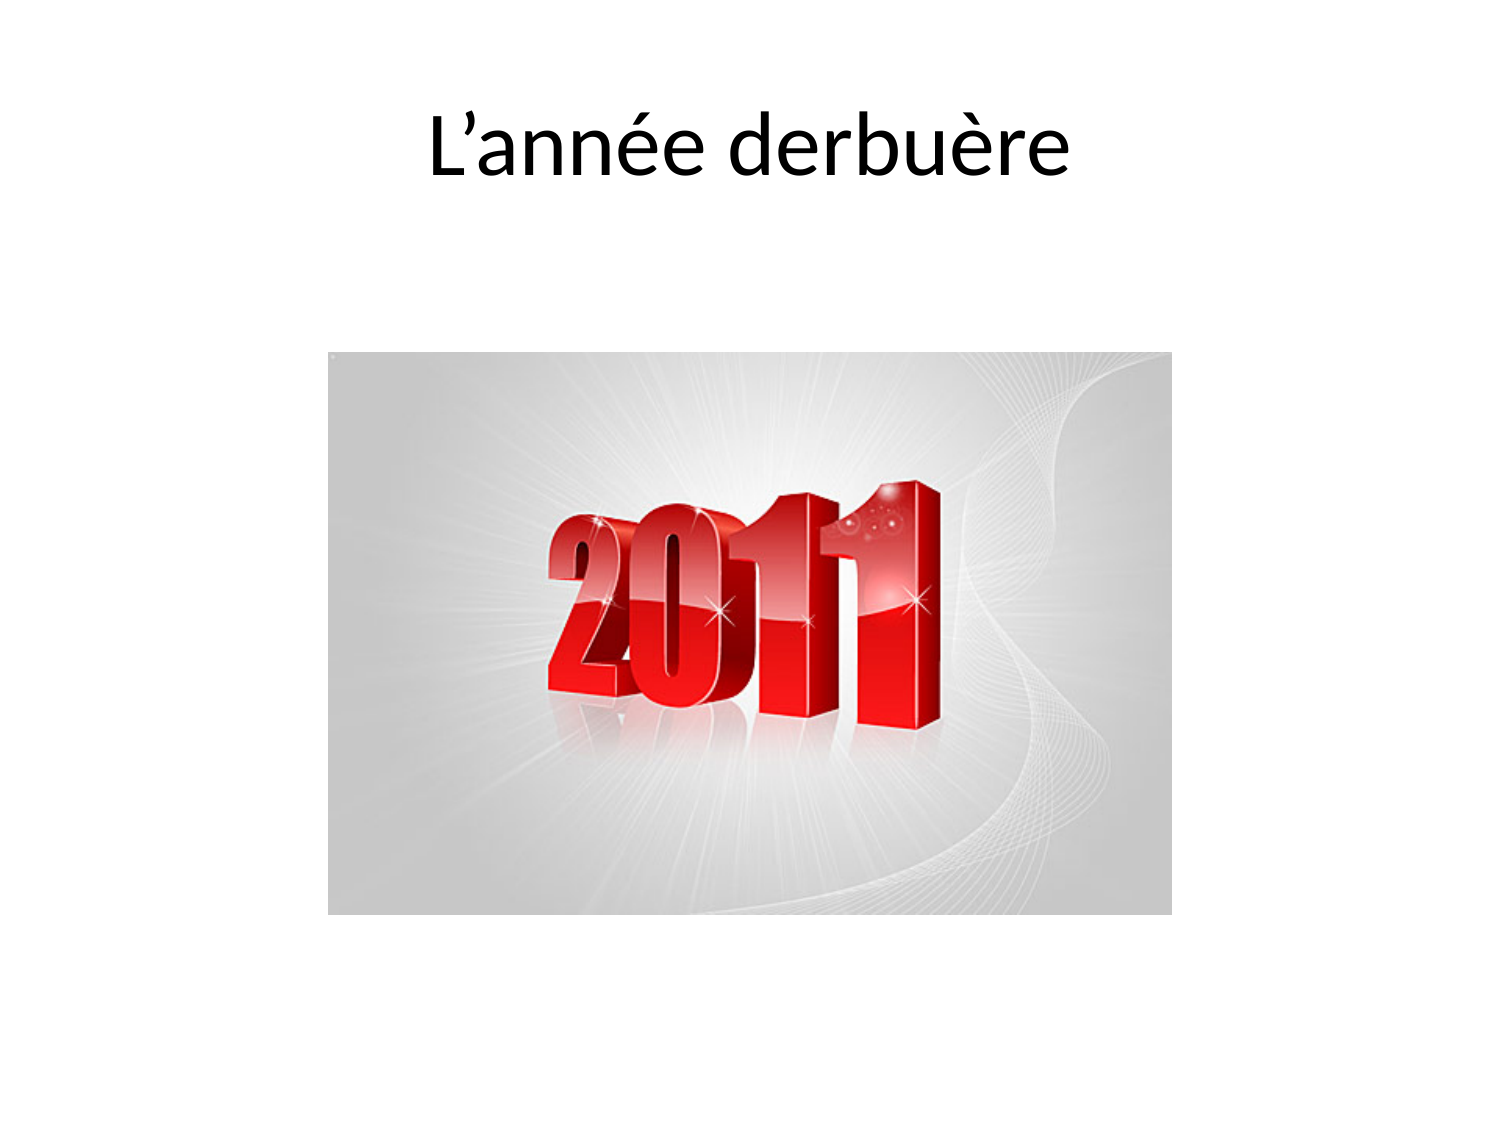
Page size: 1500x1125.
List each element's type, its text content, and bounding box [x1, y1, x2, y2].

title L’année derbuère [75, 45, 1425, 233]
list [327, 352, 1173, 916]
